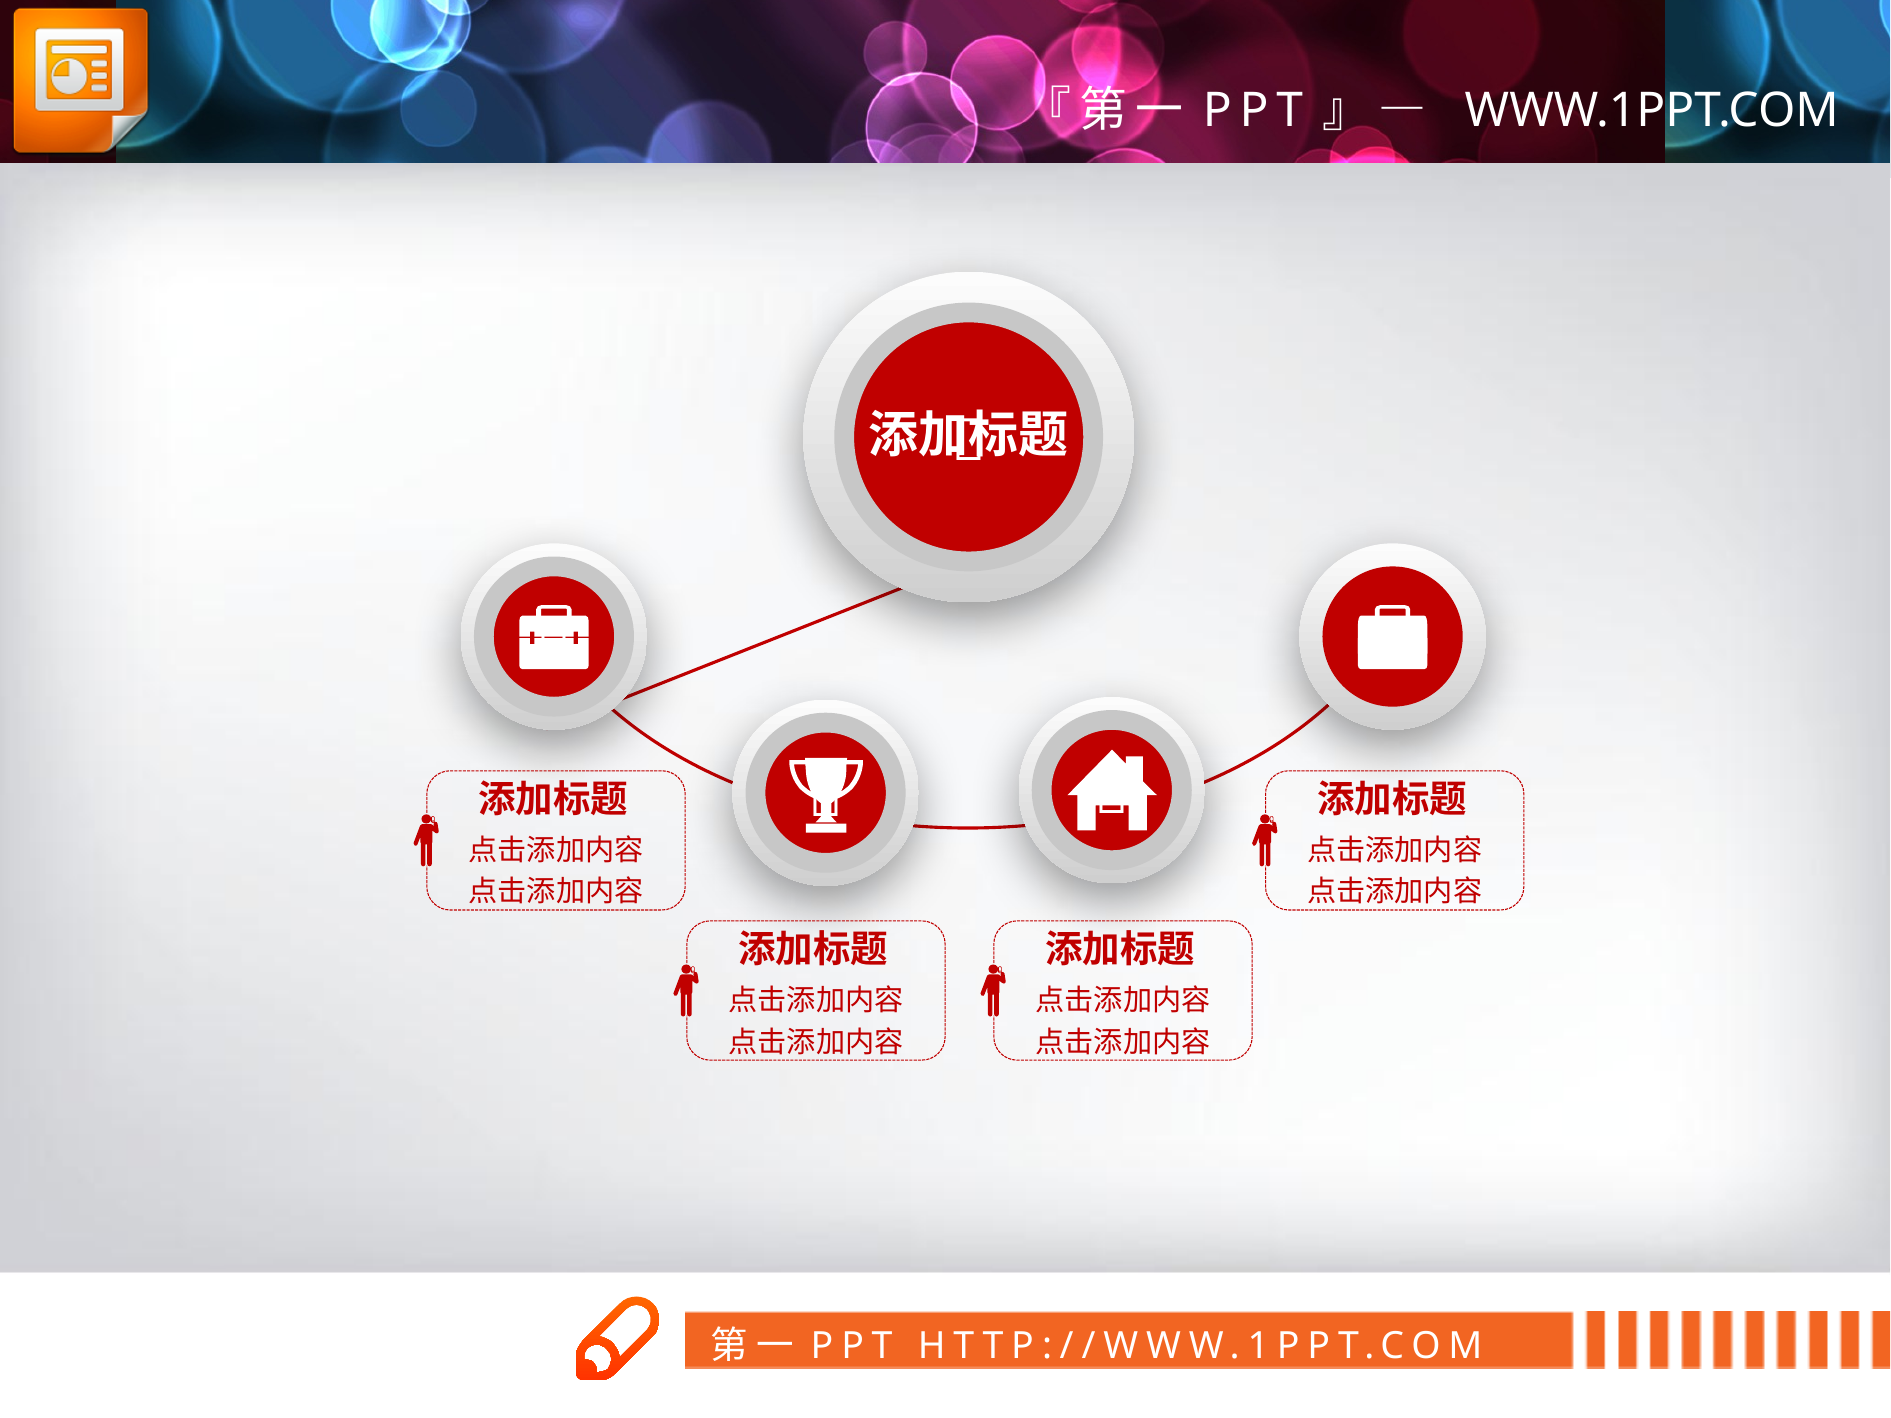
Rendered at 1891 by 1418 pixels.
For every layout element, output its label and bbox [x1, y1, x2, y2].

text_box [1018, 696, 1206, 884]
text_box [519, 604, 589, 670]
text_box [1299, 543, 1486, 730]
picture [0, 0, 1891, 1275]
picture [685, 1311, 1891, 1369]
text_box [413, 767, 686, 914]
text_box [673, 917, 946, 1064]
text_box [1357, 604, 1428, 670]
text_box [647, 629, 963, 831]
text_box [803, 271, 1135, 603]
text_box [732, 699, 919, 887]
text_box [460, 543, 648, 730]
text_box [980, 917, 1253, 1064]
text_box [789, 757, 864, 834]
text_box [973, 629, 1295, 831]
text_box [1251, 767, 1525, 917]
